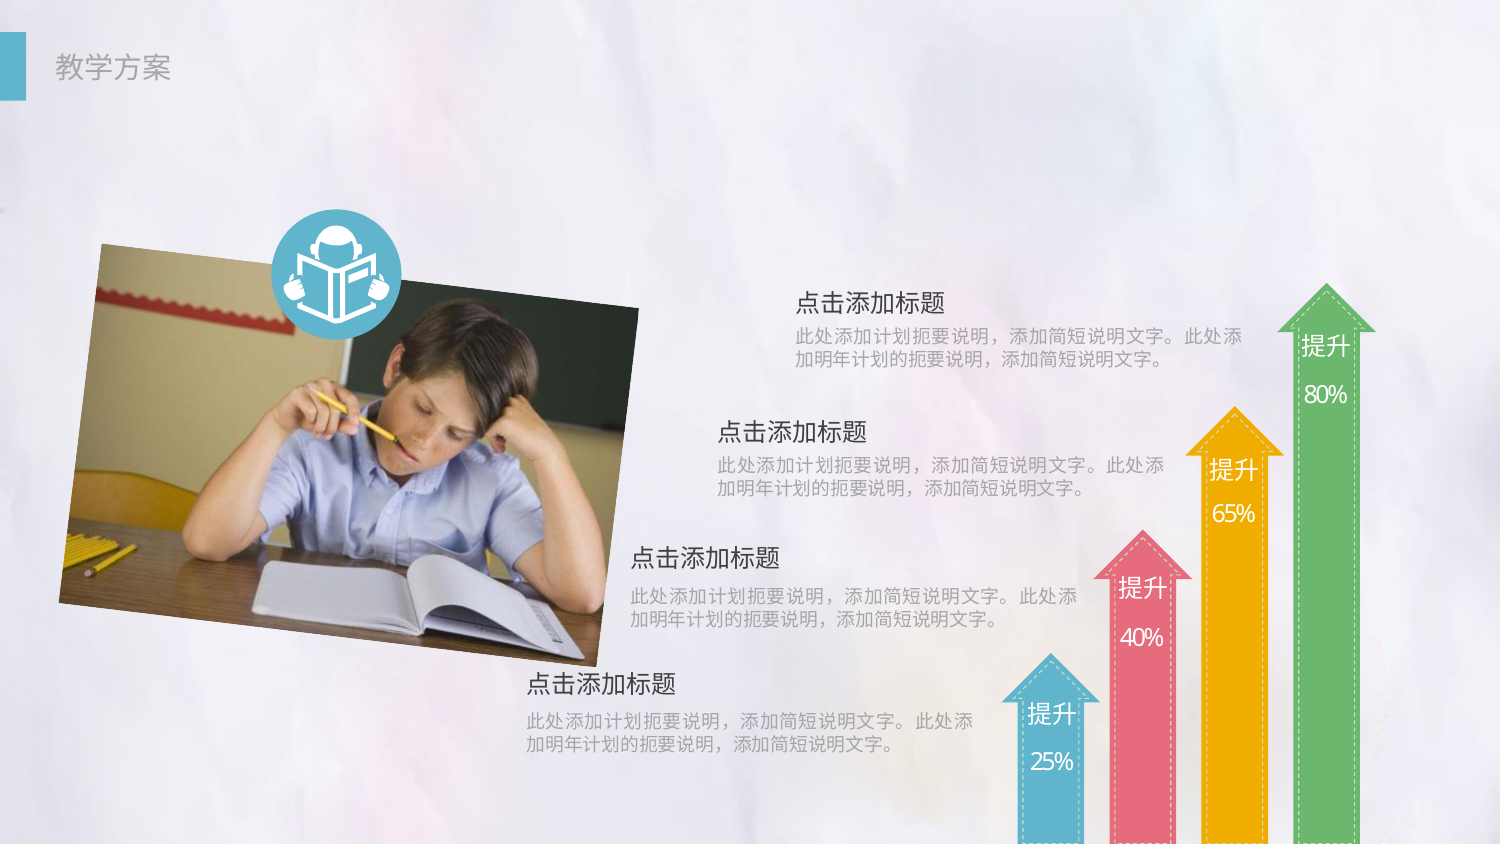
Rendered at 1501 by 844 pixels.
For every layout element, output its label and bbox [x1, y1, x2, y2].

text_box [511, 661, 988, 763]
text_box [1093, 529, 1185, 844]
text_box [615, 535, 1092, 639]
text_box [1185, 406, 1277, 844]
text_box [271, 209, 402, 340]
text_box [1001, 652, 1093, 844]
text_box [1277, 282, 1377, 844]
text_box [702, 409, 1179, 508]
picture [0, 0, 1500, 844]
text_box [780, 280, 1257, 378]
